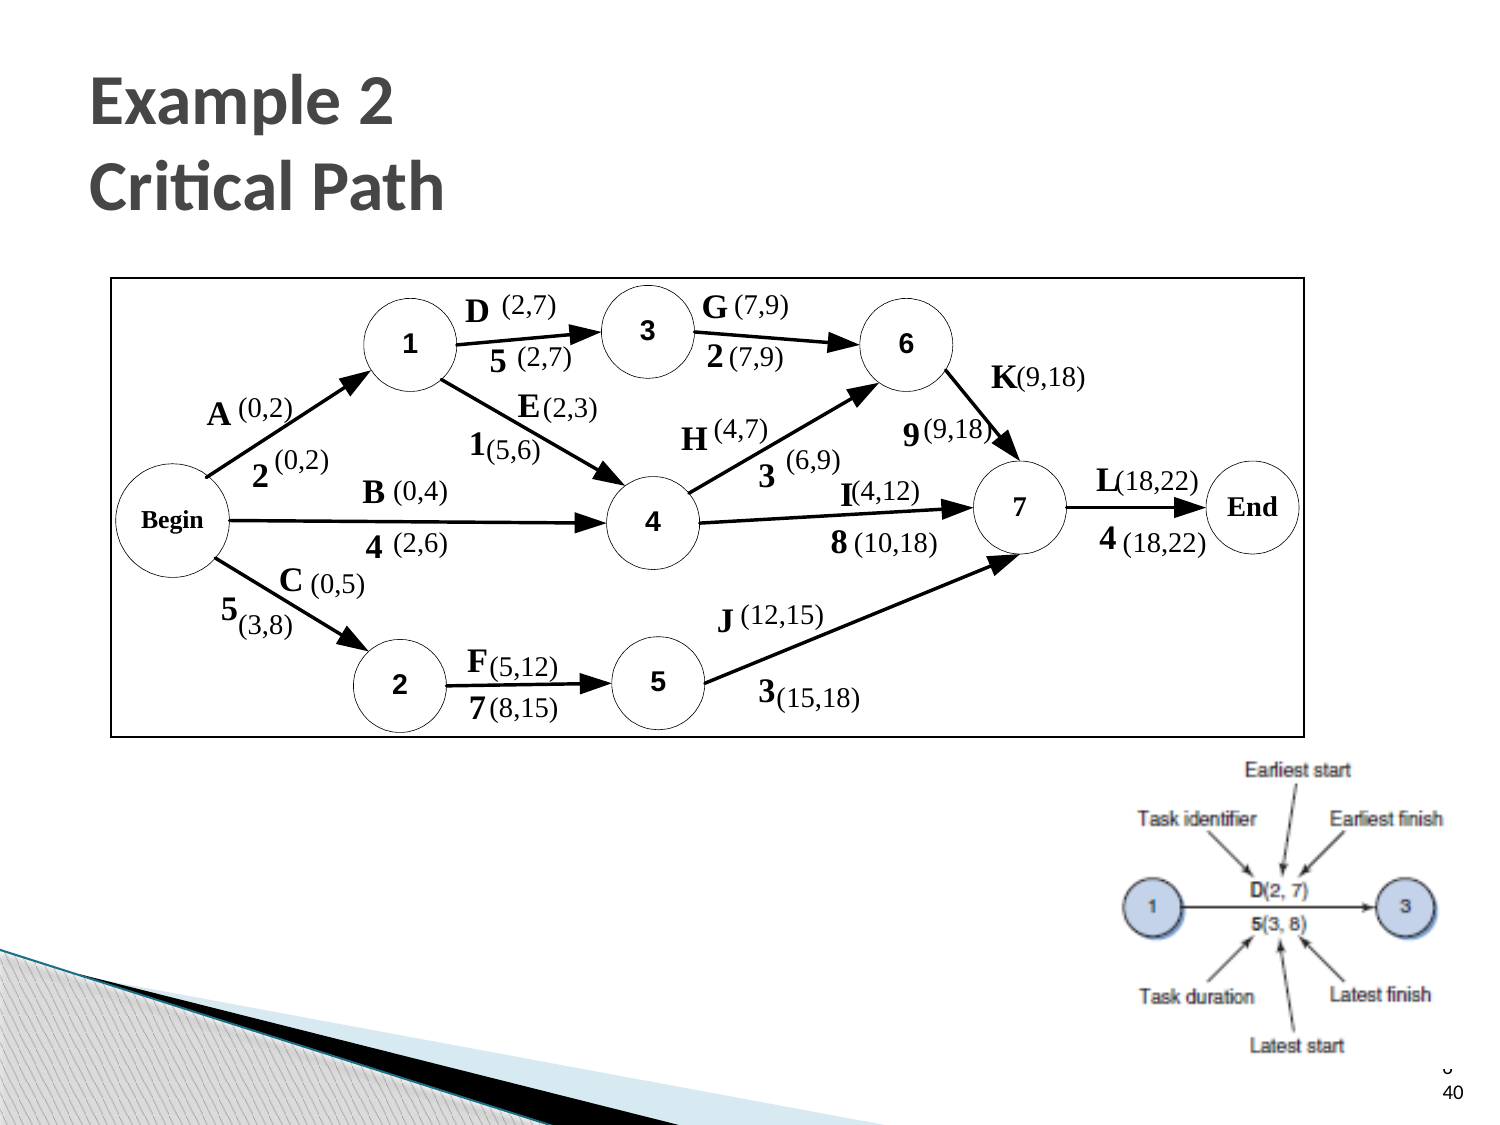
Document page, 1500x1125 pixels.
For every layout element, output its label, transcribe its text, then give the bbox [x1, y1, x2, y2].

picture [1076, 751, 1500, 1069]
picture [111, 278, 1303, 737]
slide_number 6 - 40 [1418, 1079, 1479, 1112]
title Example 2 Critical Path [75, 45, 1425, 233]
